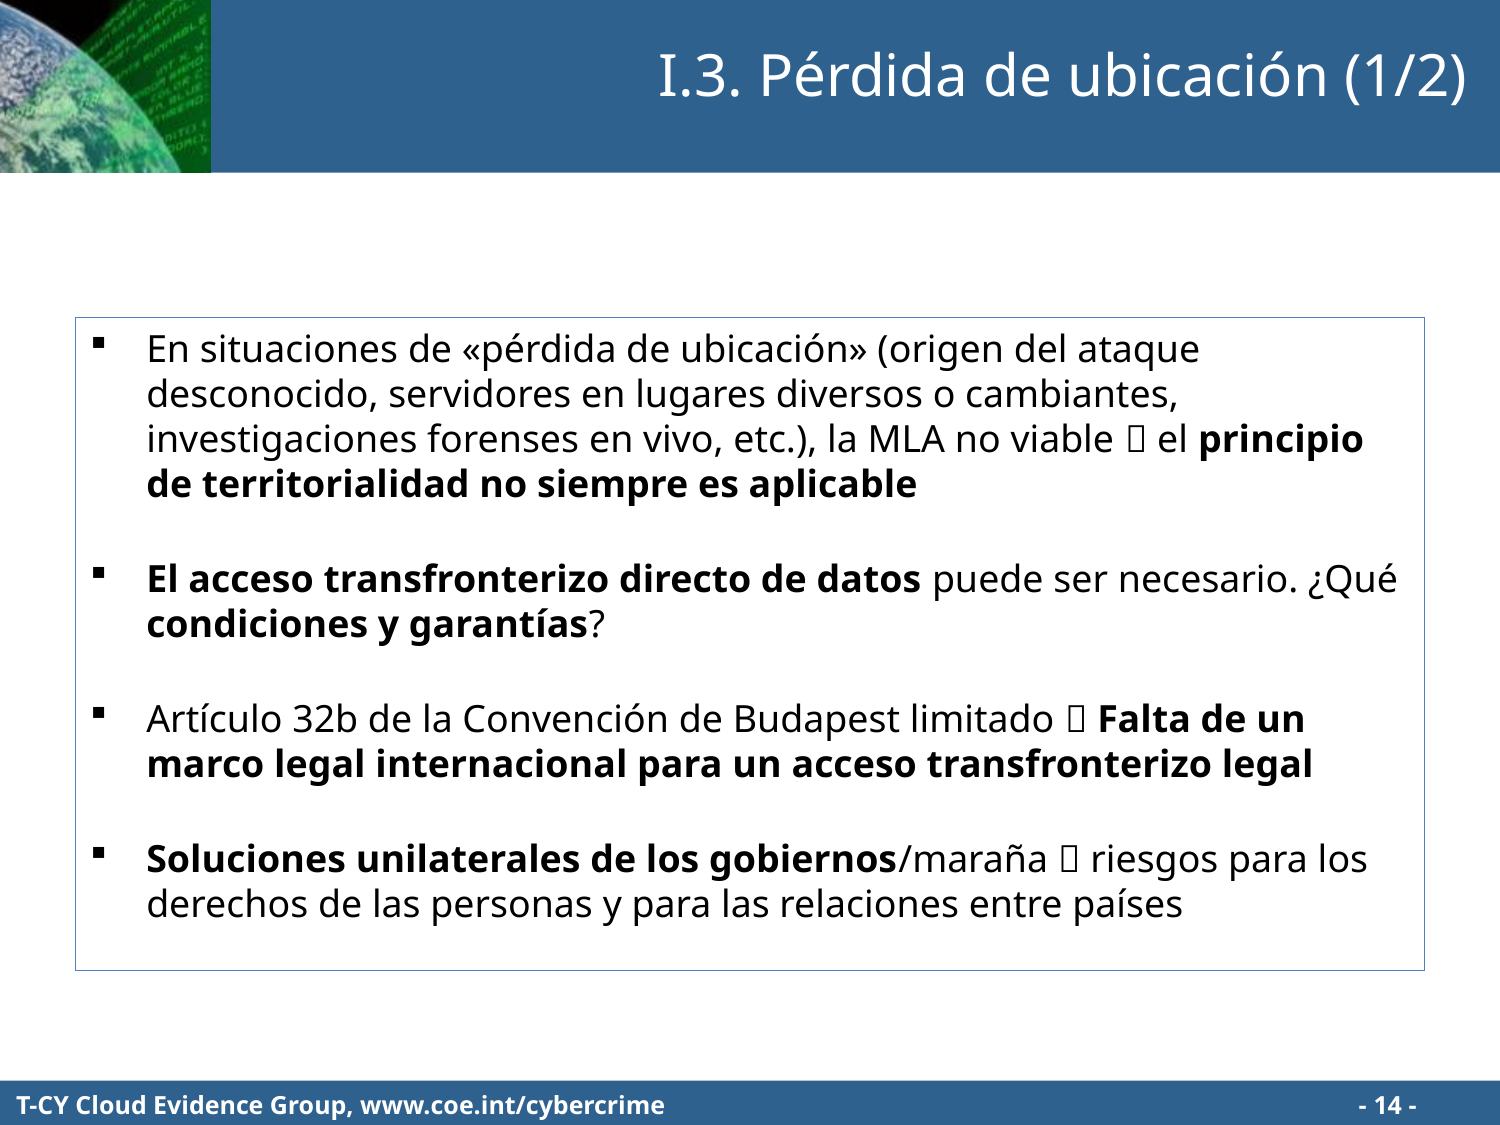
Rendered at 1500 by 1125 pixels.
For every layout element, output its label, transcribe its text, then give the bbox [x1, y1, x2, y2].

text_box T-CY Cloud Evidence Group, www.coe.int/cybercrime - 14 - [1, 1082, 1500, 1125]
text_box [0, 1079, 1500, 1125]
text_box [214, 0, 1500, 175]
picture [0, 0, 212, 173]
list En situaciones de «pérdida de ubicación» (origen del ataque desconocido, servidores en lugares diversos o cambiantes, investigaciones forenses en vivo, etc.), la MLA no viable  el principio de territorialidad no siempre es aplicable El acceso transfronterizo directo de datos puede ser necesario. ¿Qué condiciones y garantías? Artículo 32b de la Convención de Budapest limitado  Falta de un marco legal internacional para un acceso transfronterizo legal Soluciones unilaterales de los gobiernos/maraña  riesgos para los derechos de las personas y para las relaciones entre países [75, 317, 1425, 971]
text_box I.3. Pérdida de ubicación (1/2) [230, 31, 1483, 116]
